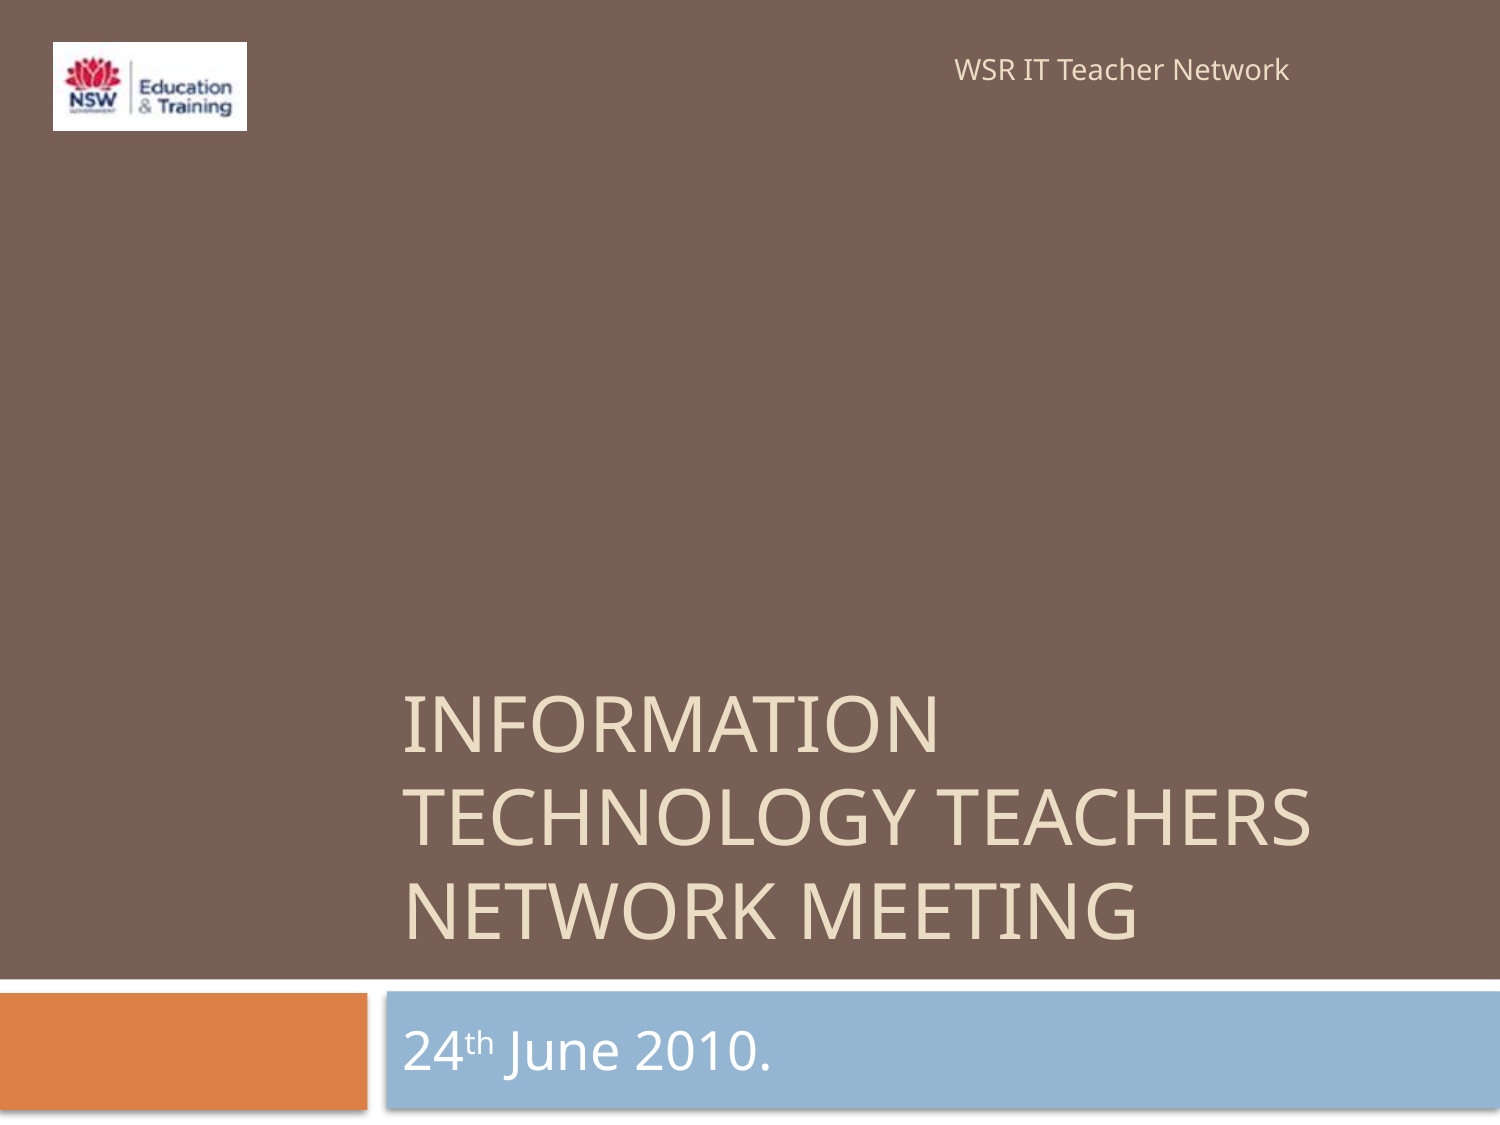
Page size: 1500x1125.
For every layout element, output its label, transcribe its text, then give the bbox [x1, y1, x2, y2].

title Information Technology Teachers Network meeting [387, 662, 1450, 963]
footer WSR IT Teacher Network [342, 38, 1305, 99]
picture [52, 42, 248, 131]
subtitle 24th June 2010. [387, 992, 1488, 1105]
